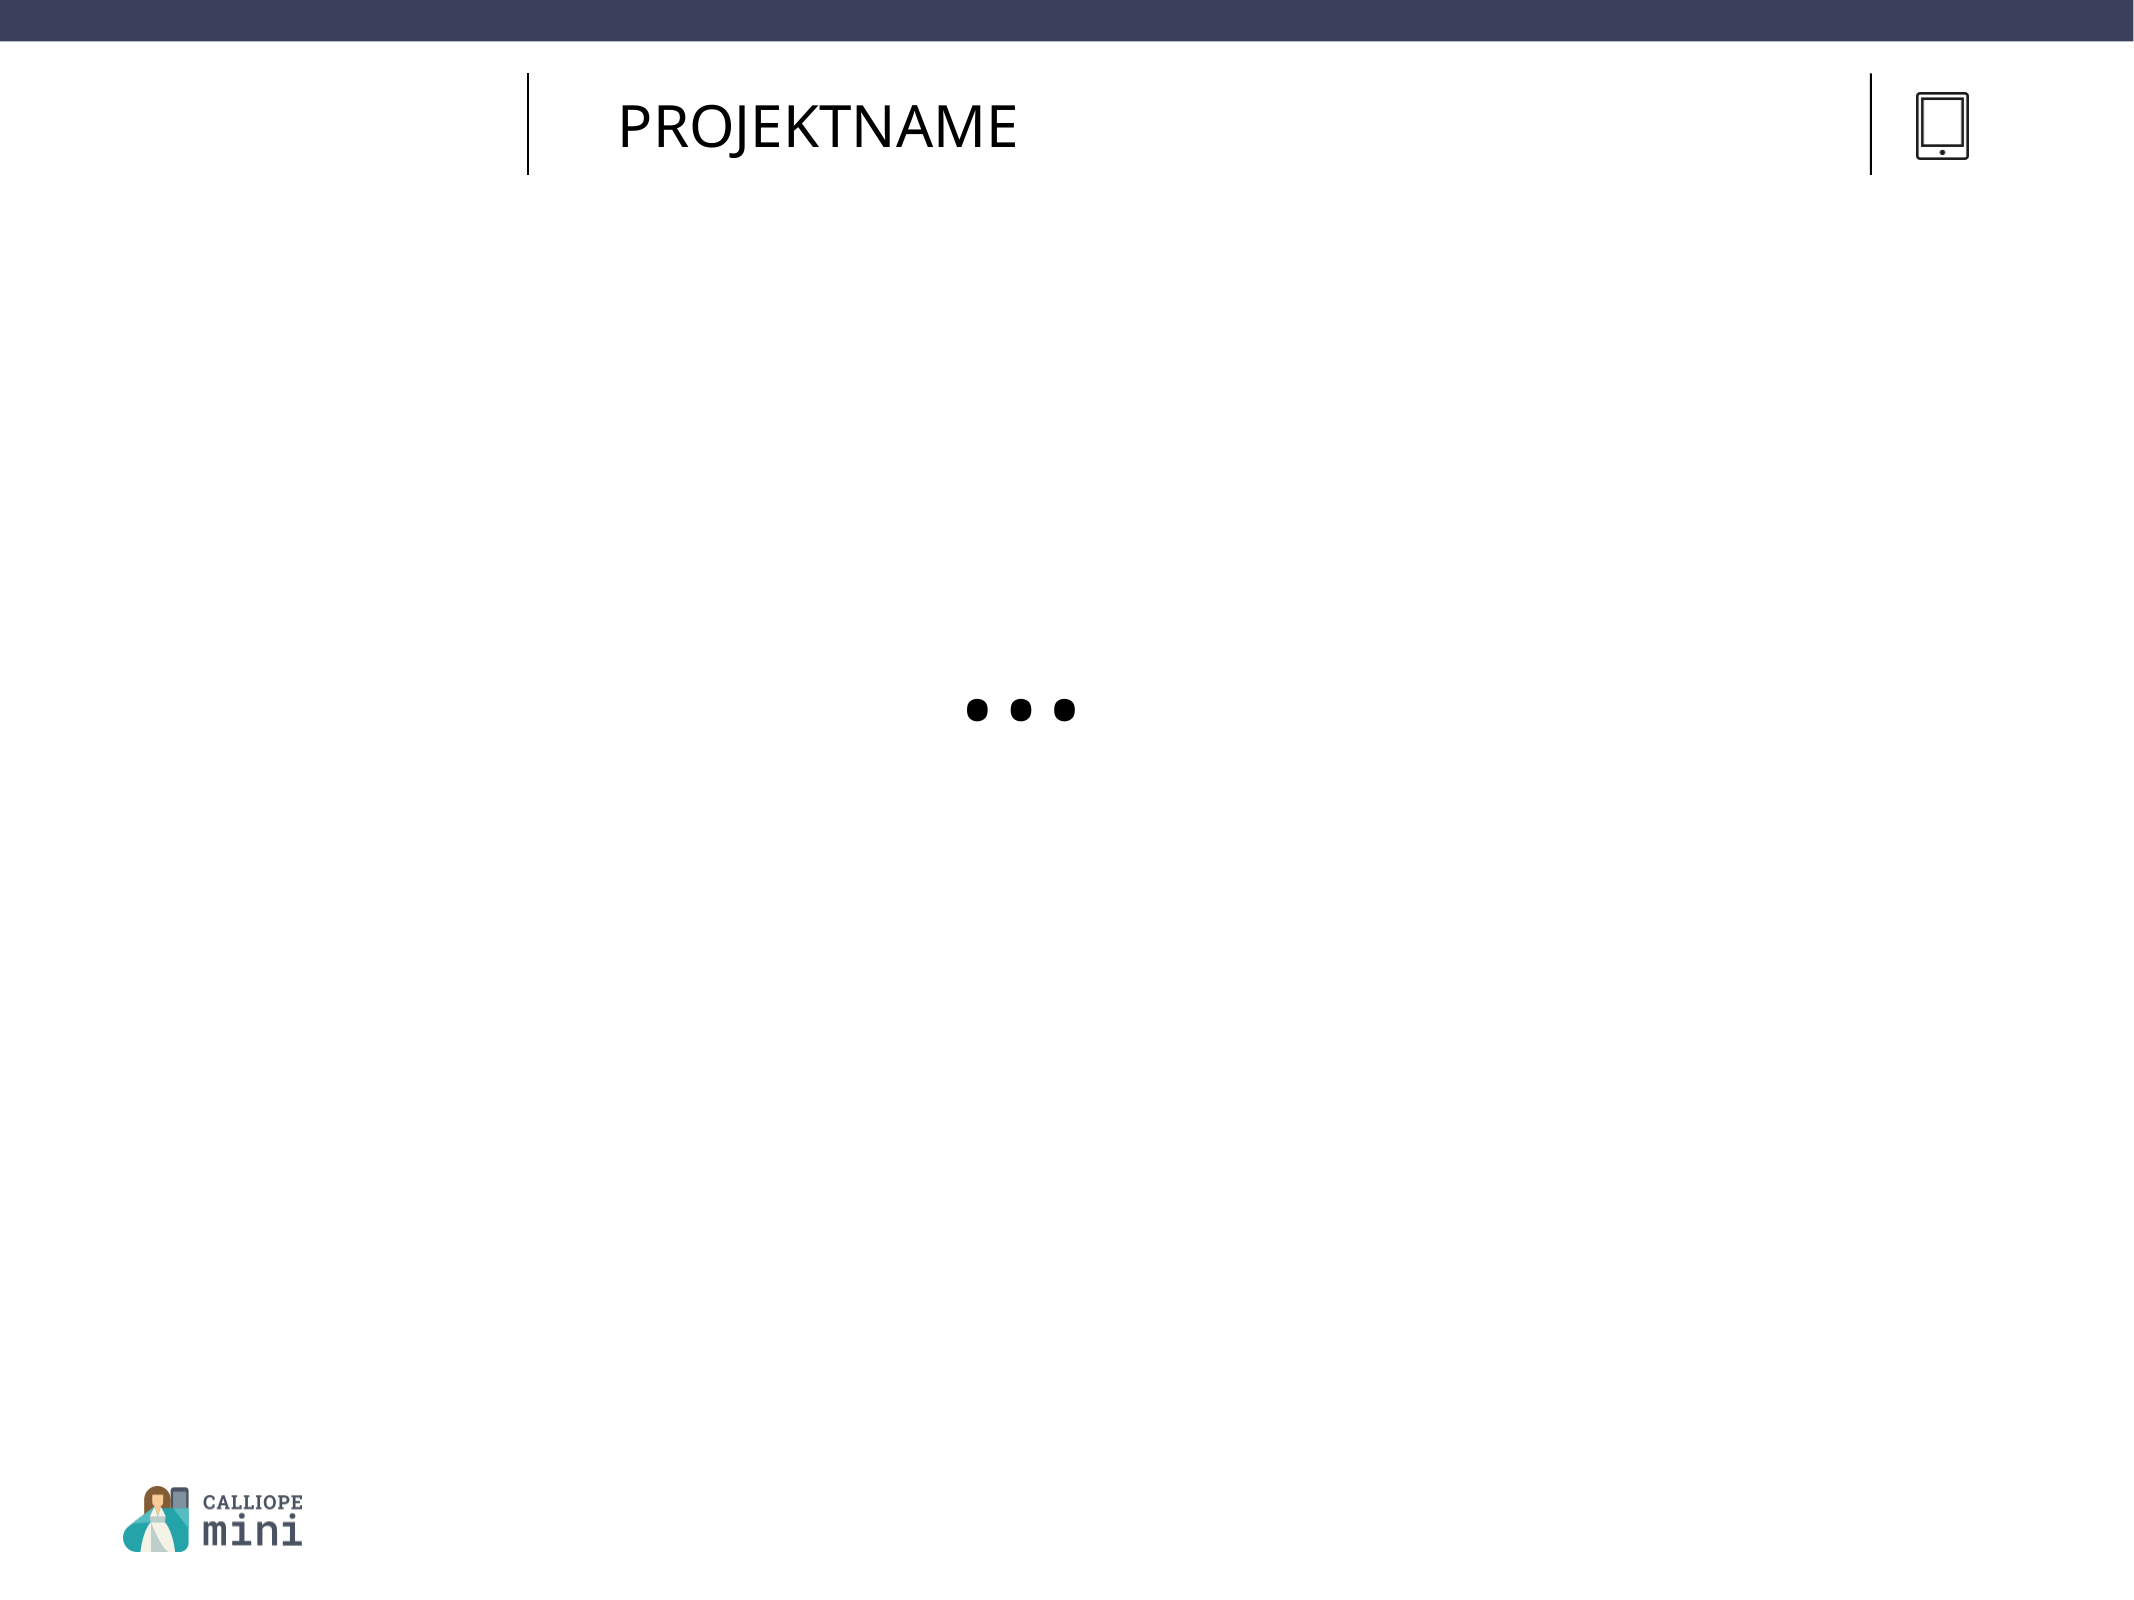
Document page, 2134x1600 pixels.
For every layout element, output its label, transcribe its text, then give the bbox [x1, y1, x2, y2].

list Projektname [609, 80, 1775, 168]
text_box … [947, 544, 1096, 762]
picture [1916, 92, 1969, 160]
picture [123, 1486, 302, 1552]
